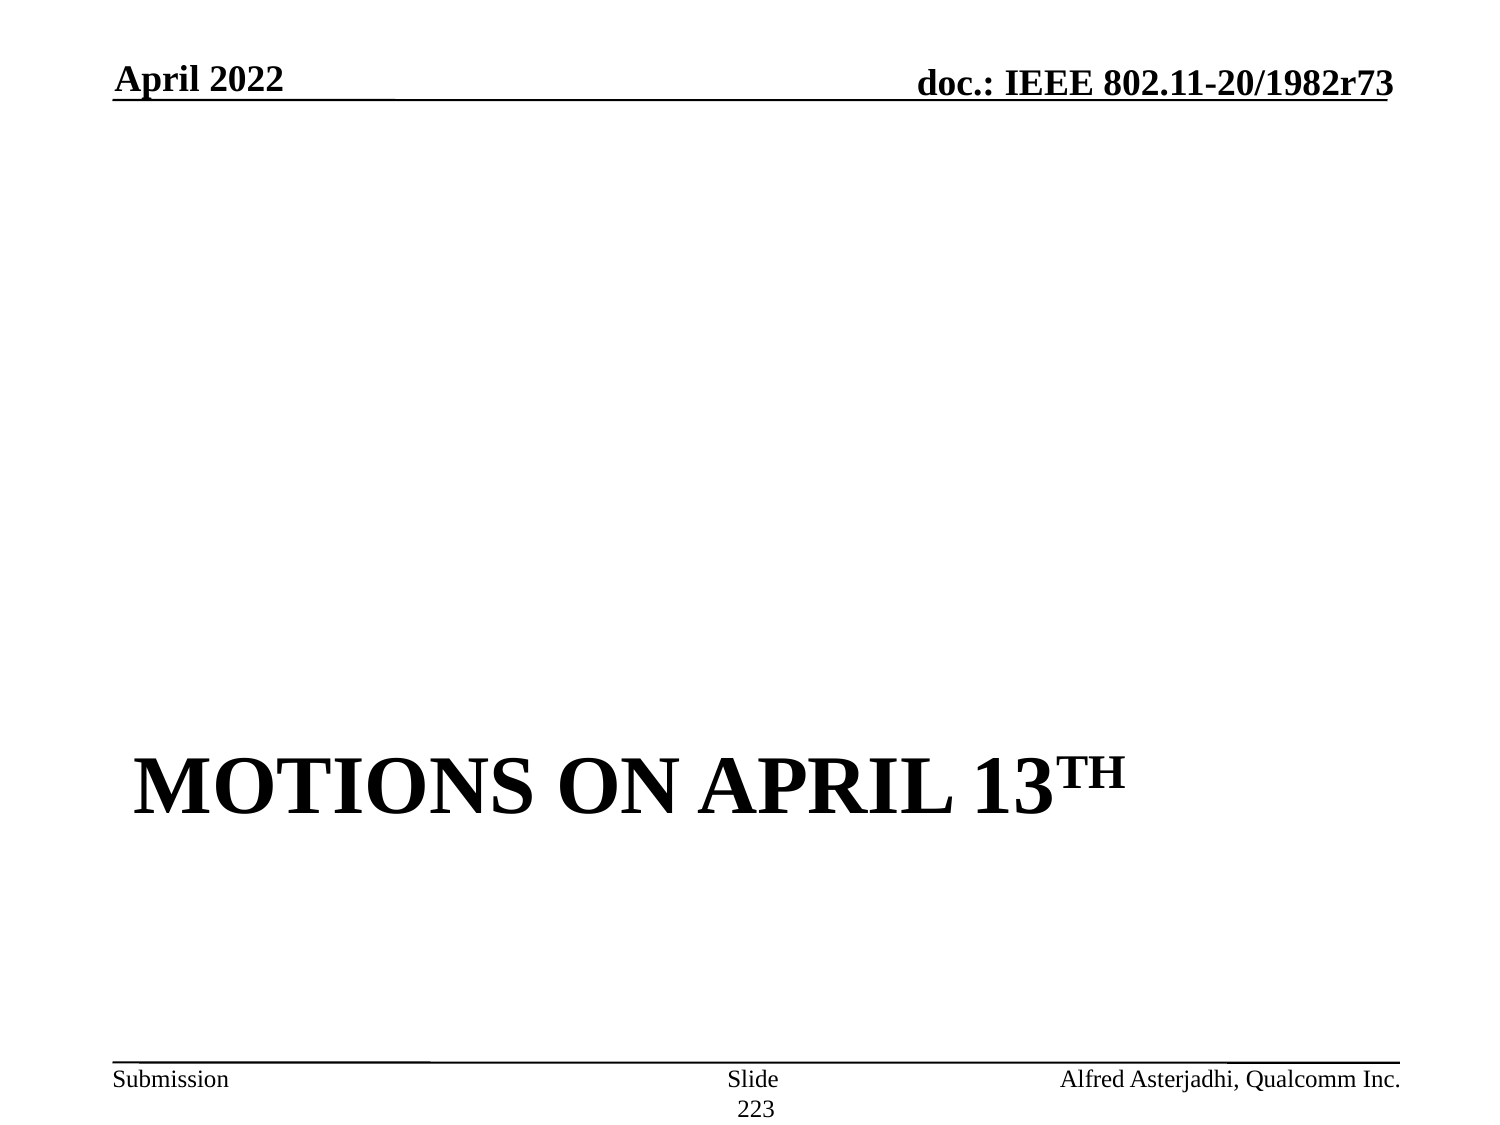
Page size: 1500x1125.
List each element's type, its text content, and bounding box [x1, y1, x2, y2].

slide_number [114, 54, 423, 100]
slide_number Slide 223 [712, 1061, 800, 1123]
title Motions on APRIL 13th [118, 722, 1394, 947]
footer Alfred Asterjadhi, Qualcomm Inc. [878, 1061, 1402, 1093]
